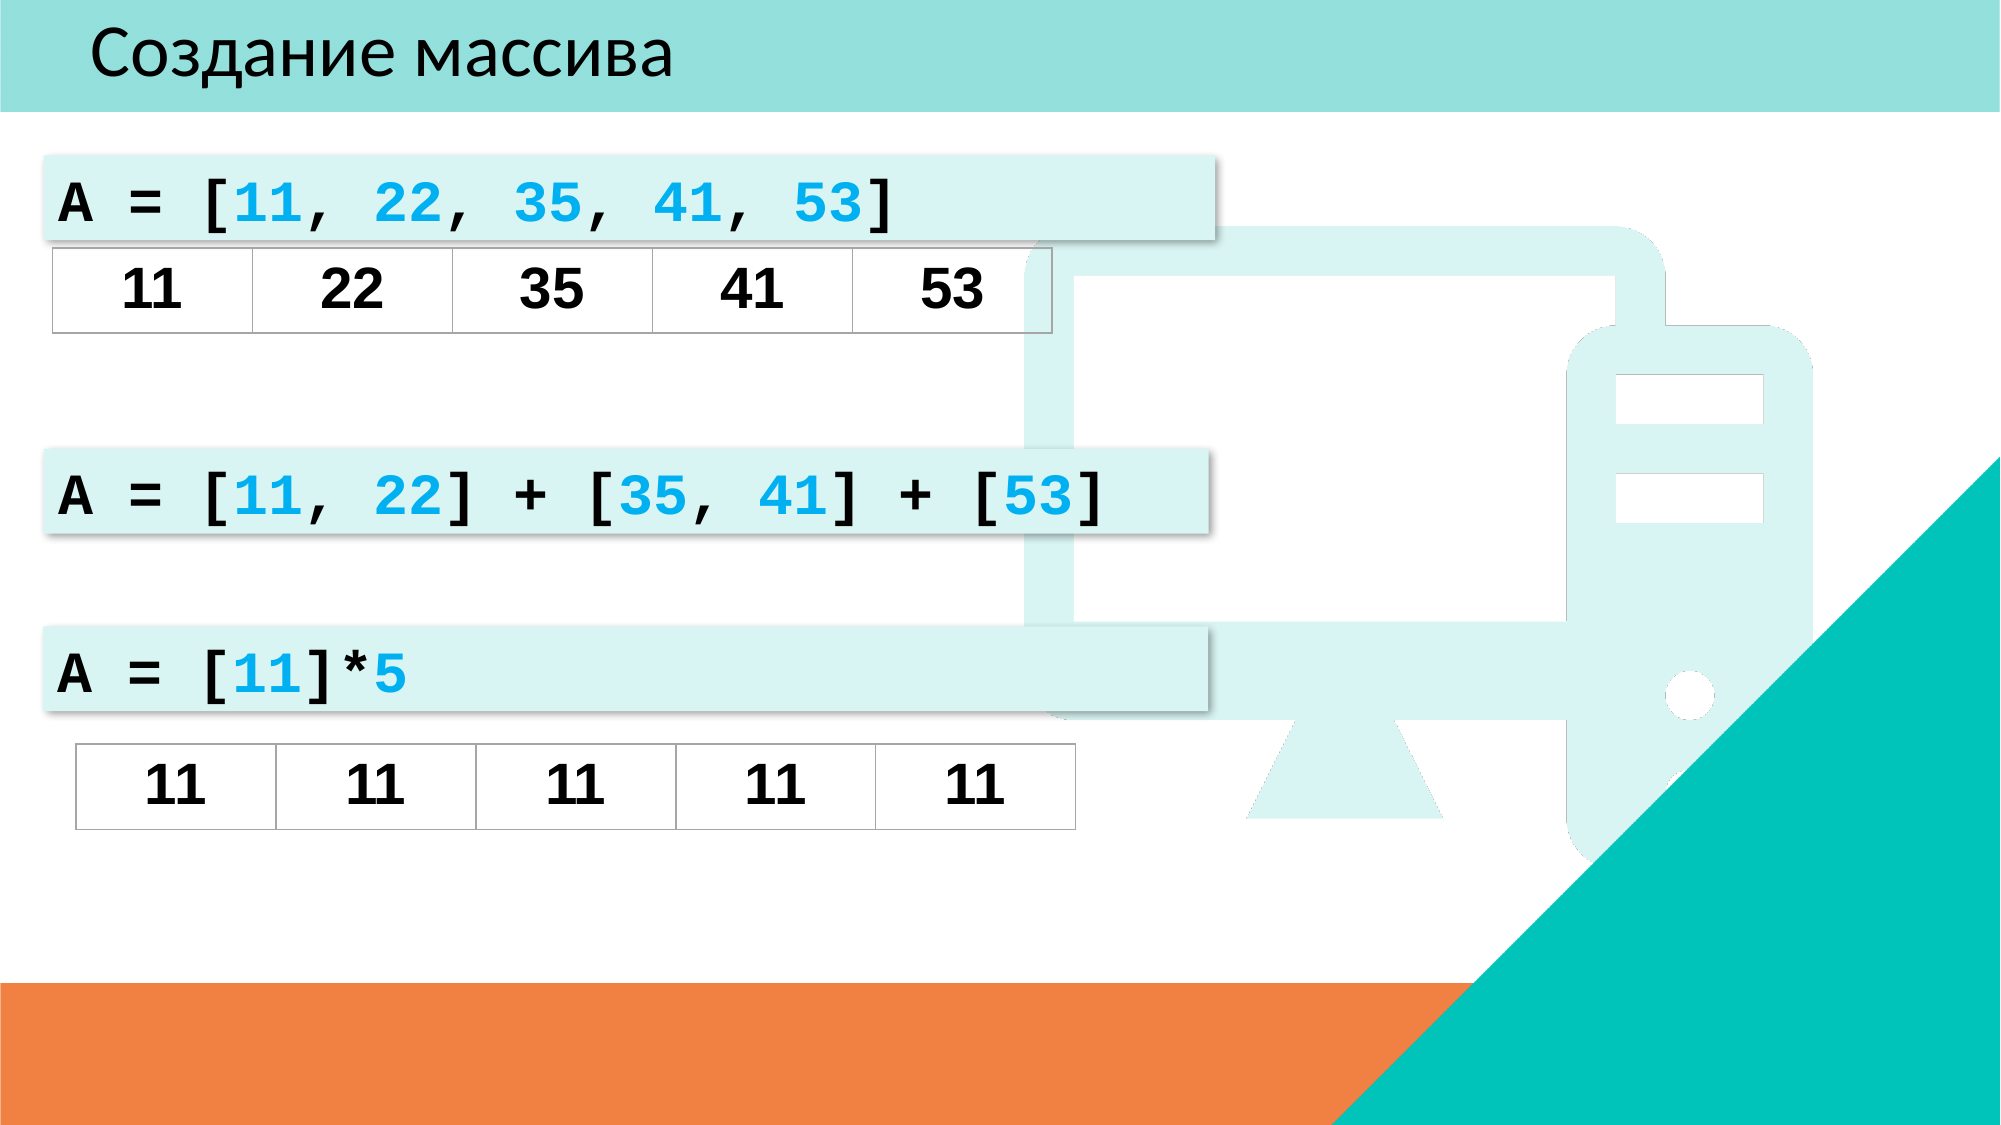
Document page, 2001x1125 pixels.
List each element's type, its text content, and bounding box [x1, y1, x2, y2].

picture [0, 0, 2000, 112]
text_box A = [11, 22, 35, 41, 53] [43, 155, 1216, 241]
table_header 41 [653, 249, 852, 332]
text_box A = [11, 22] + [35, 41] + [53] [43, 448, 1024, 534]
text_box A = [11]*5 [43, 626, 1024, 712]
table_header 11 [77, 745, 275, 829]
table_header 11 [876, 745, 1024, 829]
table_header 11 [277, 745, 475, 829]
table_header 22 [253, 249, 452, 332]
table_header 11 [53, 249, 252, 332]
table_header 53 [853, 249, 1024, 332]
picture [0, 226, 2000, 1125]
table_header 35 [453, 249, 652, 332]
table_header 11 [677, 745, 875, 829]
table_header 11 [477, 745, 675, 829]
